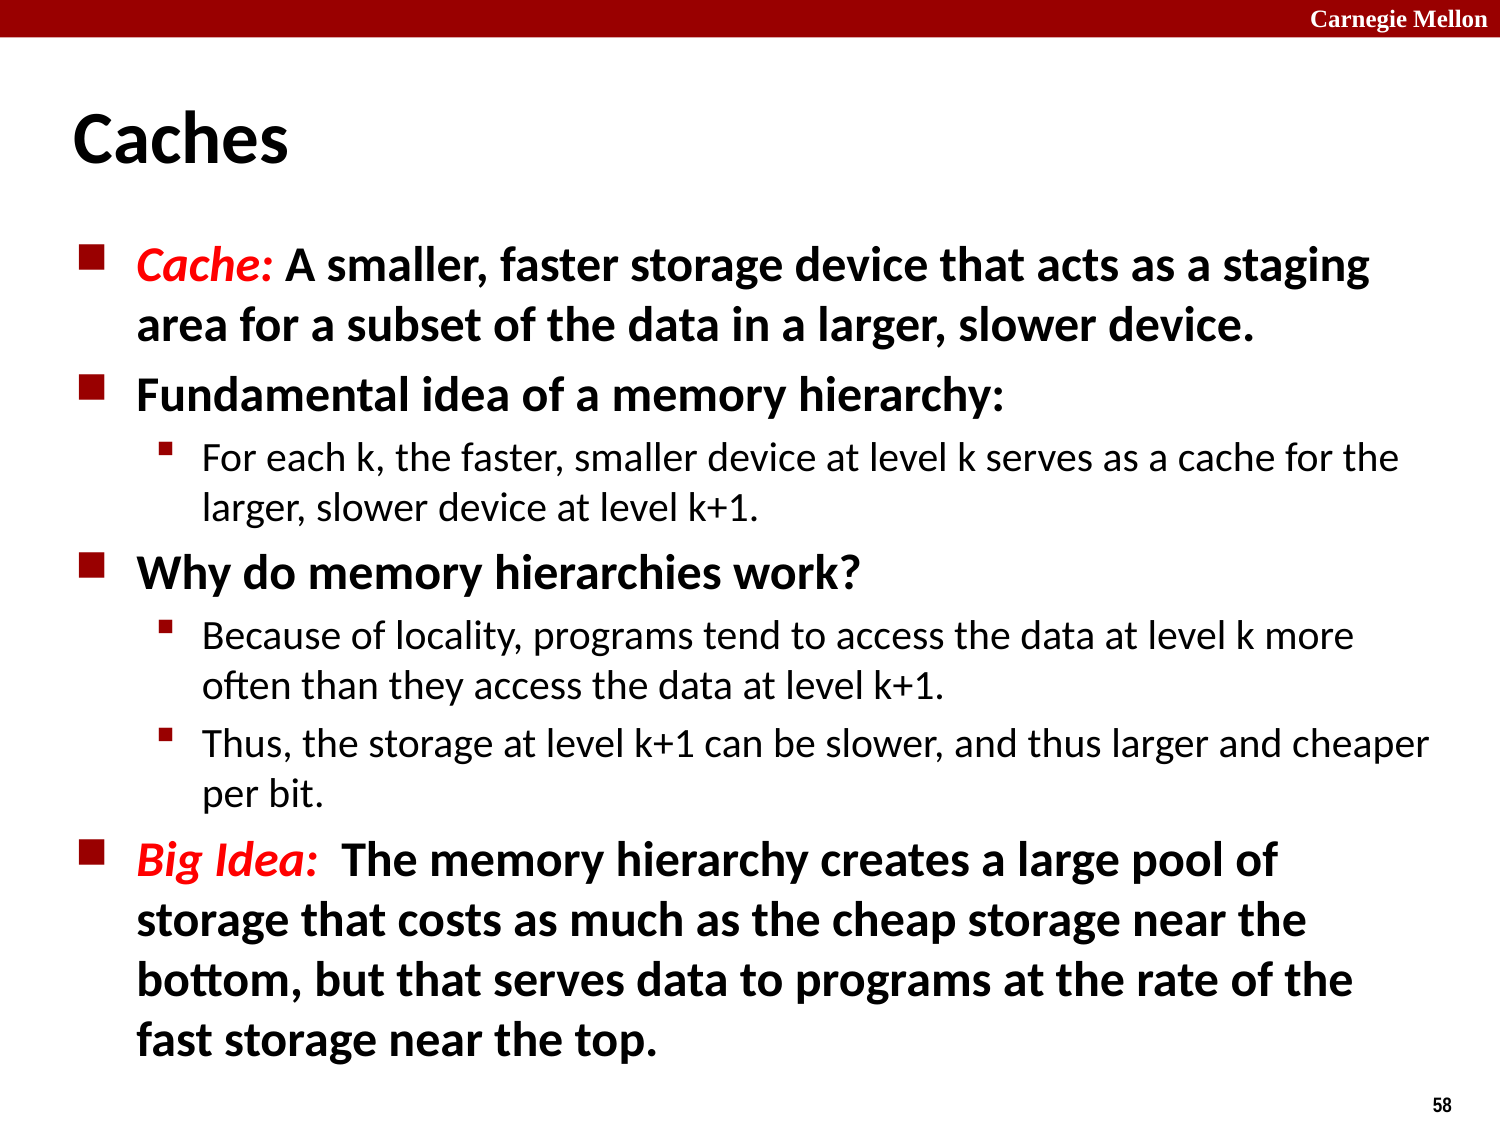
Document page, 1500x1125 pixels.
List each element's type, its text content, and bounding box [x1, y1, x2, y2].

title Caches [58, 71, 1305, 197]
list Cache: A smaller, faster storage device that acts as a staging area for a subset of the data in a larger, slower device. Fundamental idea of a memory hierarchy: For each k, the faster, smaller device at level k serves as a cache for the larger, slower device at level k+1. Why do memory hierarchies work? Because of locality, programs tend to access the data at level k more often than they access the data at level k+1. Thus, the storage at level k+1 can be slower, and thus larger and cheaper per bit. Big Idea: The memory hierarchy creates a large pool of storage that costs as much as the cheap storage near the bottom, but that serves data to programs at the rate of the fast storage near the top. [64, 223, 1451, 1040]
